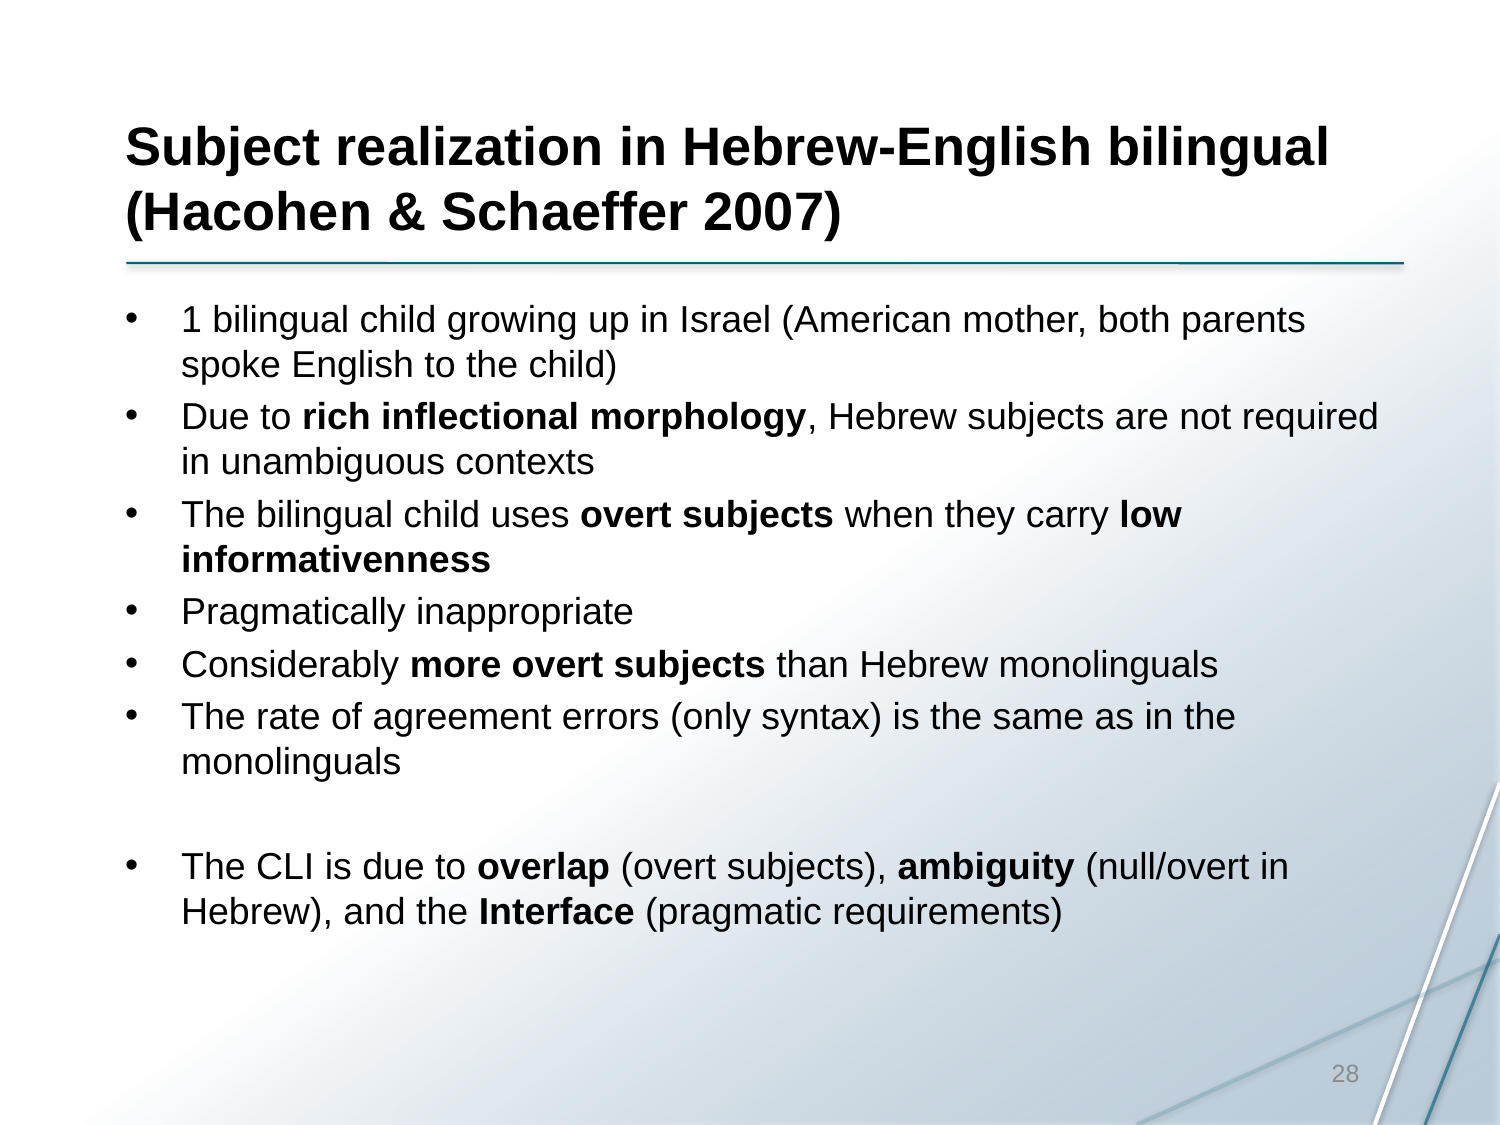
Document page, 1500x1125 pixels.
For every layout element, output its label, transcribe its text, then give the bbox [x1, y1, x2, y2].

title Subject realization in Hebrew-English bilingual (Hacohen & Schaeffer 2007) [109, 49, 1403, 249]
list 1 bilingual child growing up in Israel (American mother, both parents spoke English to the child) Due to rich inflectional morphology, Hebrew subjects are not required in unambiguous contexts The bilingual child uses overt subjects when they carry low informativenness Pragmatically inappropriate Considerably more overt subjects than Hebrew monolinguals The rate of agreement errors (only syntax) is the same as in the monolinguals The CLI is due to overlap (overt subjects), ambiguity (null/overt in Hebrew), and the Interface (pragmatic requirements) [109, 287, 1404, 1005]
slide_number 28 [1074, 1042, 1375, 1103]
